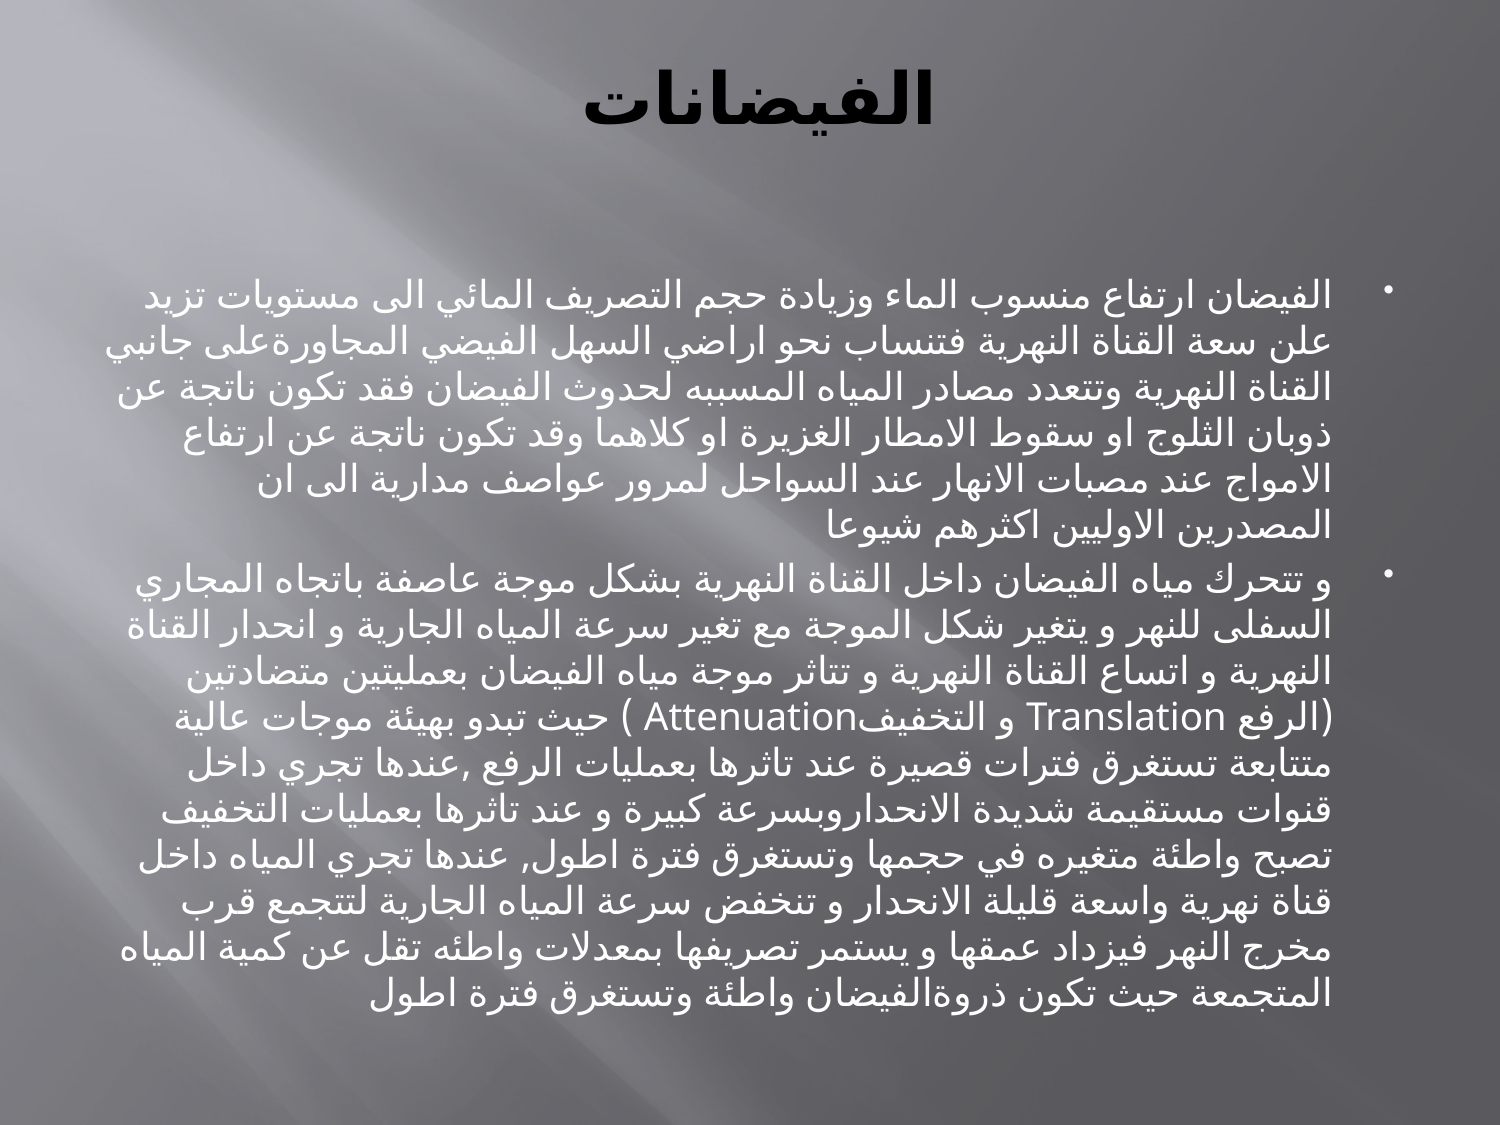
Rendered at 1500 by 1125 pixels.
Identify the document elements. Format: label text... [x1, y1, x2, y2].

title الفيضانات [75, 45, 1425, 233]
list الفيضان ارتفاع منسوب الماء وزيادة حجم التصريف المائي الى مستويات تزيد علن سعة القناة النهرية فتنساب نحو اراضي السهل الفيضي المجاورةعلى جانبي القناة النهرية وتتعدد مصادر المياه المسببه لحدوث الفيضان فقد تكون ناتجة عن ذوبان الثلوج او سقوط الامطار الغزيرة او كلاهما وقد تكون ناتجة عن ارتفاع الامواج عند مصبات الانهار عند السواحل لمرور عواصف مدارية الى ان المصدرين الاوليين اكثرهم شيوعا و تتحرك مياه الفيضان داخل القناة النهرية بشكل موجة عاصفة باتجاه المجاري السفلى للنهر و يتغير شكل الموجة مع تغير سرعة المياه الجارية و انحدار القناة النهرية و اتساع القناة النهرية و تتاثر موجة مياه الفيضان بعمليتين متضادتين (الرفع Translation و التخفيفAttenuation ) حيث تبدو بهيئة موجات عالية متتابعة تستغرق فترات قصيرة عند تاثرها بعمليات الرفع ,عندها تجري داخل قنوات مستقيمة شديدة الانحداروبسرعة كبيرة و عند تاثرها بعمليات التخفيف تصبح واطئة متغيره في حجمها وتستغرق فترة اطول, عندها تجري المياه داخل قناة نهرية واسعة قليلة الانحدار و تنخفض سرعة المياه الجارية لتتجمع قرب مخرج النهر فيزداد عمقها و يستمر تصريفها بمعدلات واطئه تقل عن كمية المياه المتجمعة حيث تكون ذروةالفيضان واطئة وتستغرق فترة اطول [75, 262, 1425, 1035]
